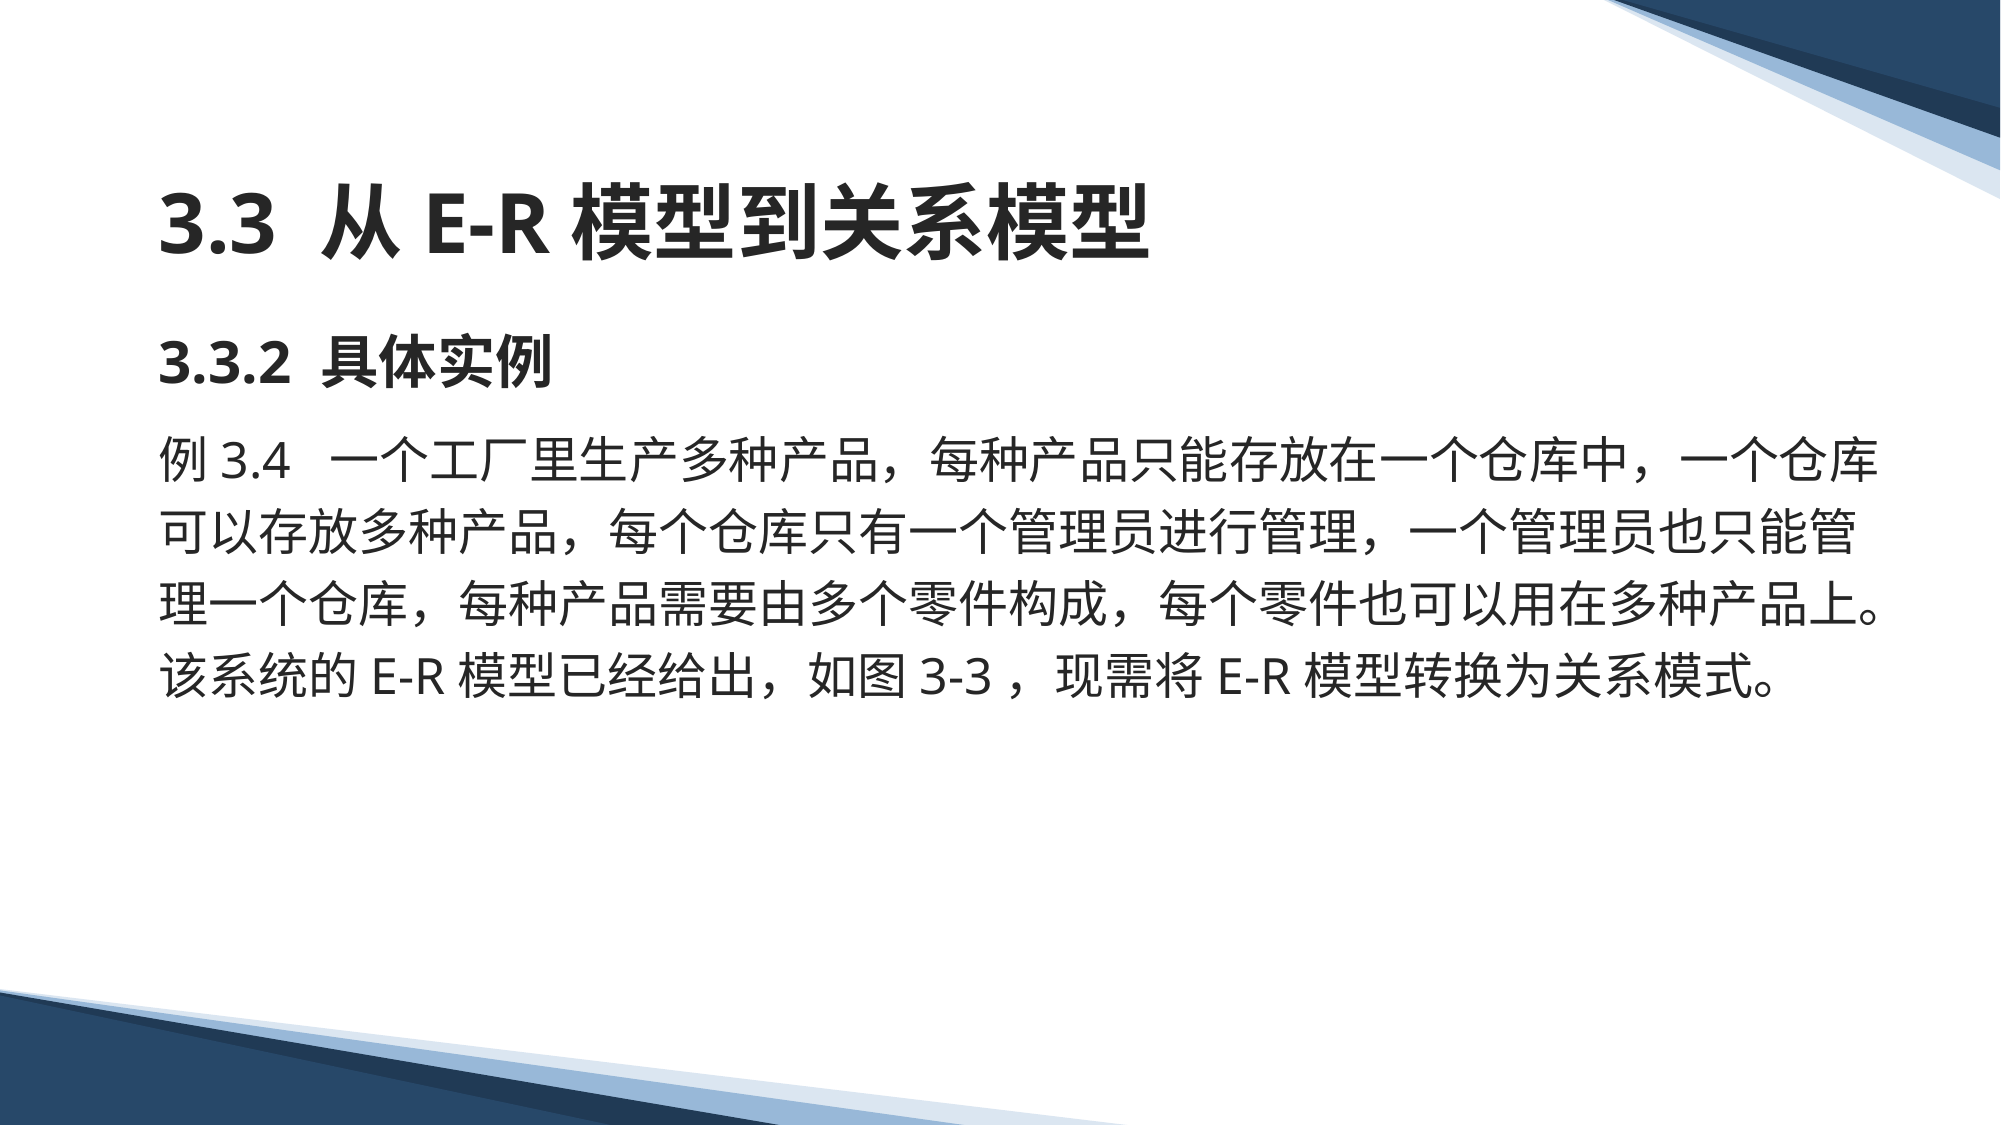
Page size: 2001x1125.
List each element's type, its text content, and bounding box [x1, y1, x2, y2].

list 3.3.2 具体实例 例3.4 一个工厂里生产多种产品，每种产品只能存放在一个仓库中，一个仓库可以存放多种产品，每个仓库只有一个管理员进行管理，一个管理员也只能管理一个仓库，每种产品需要由多个零件构成，每个零件也可以用在多种产品上。该系统的E-R模型已经给出，如图3-3，现需将E-R模型转换为关系模式。 [143, 303, 1905, 1013]
title 3.3 从E-R模型到关系模型 [143, 54, 1857, 280]
